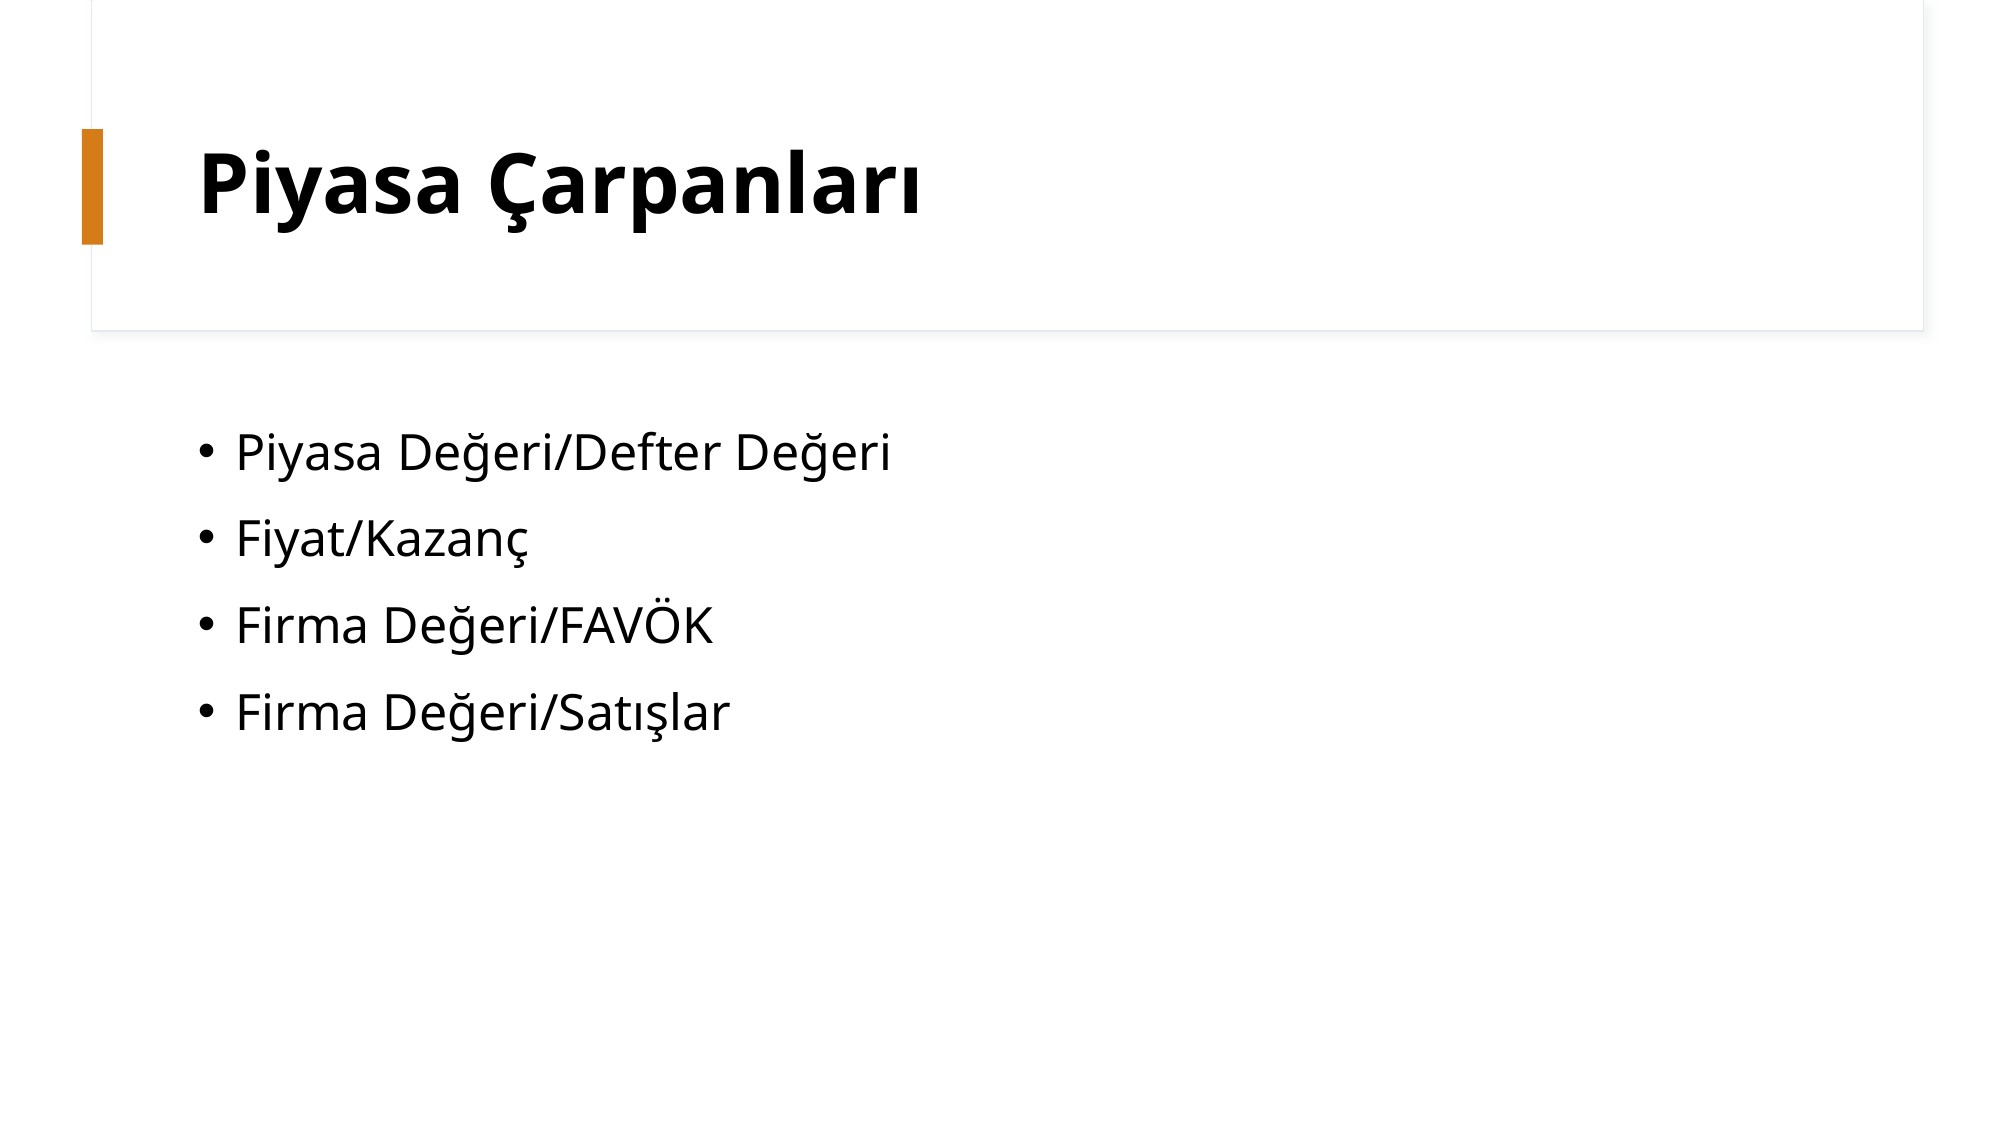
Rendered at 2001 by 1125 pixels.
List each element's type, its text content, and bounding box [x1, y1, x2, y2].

title Piyasa Çarpanları [183, 90, 1851, 284]
list Piyasa Değeri/Defter Değeri Fiyat/Kazanç Firma Değeri/FAVÖK Firma Değeri/Satışlar [183, 406, 1851, 1013]
